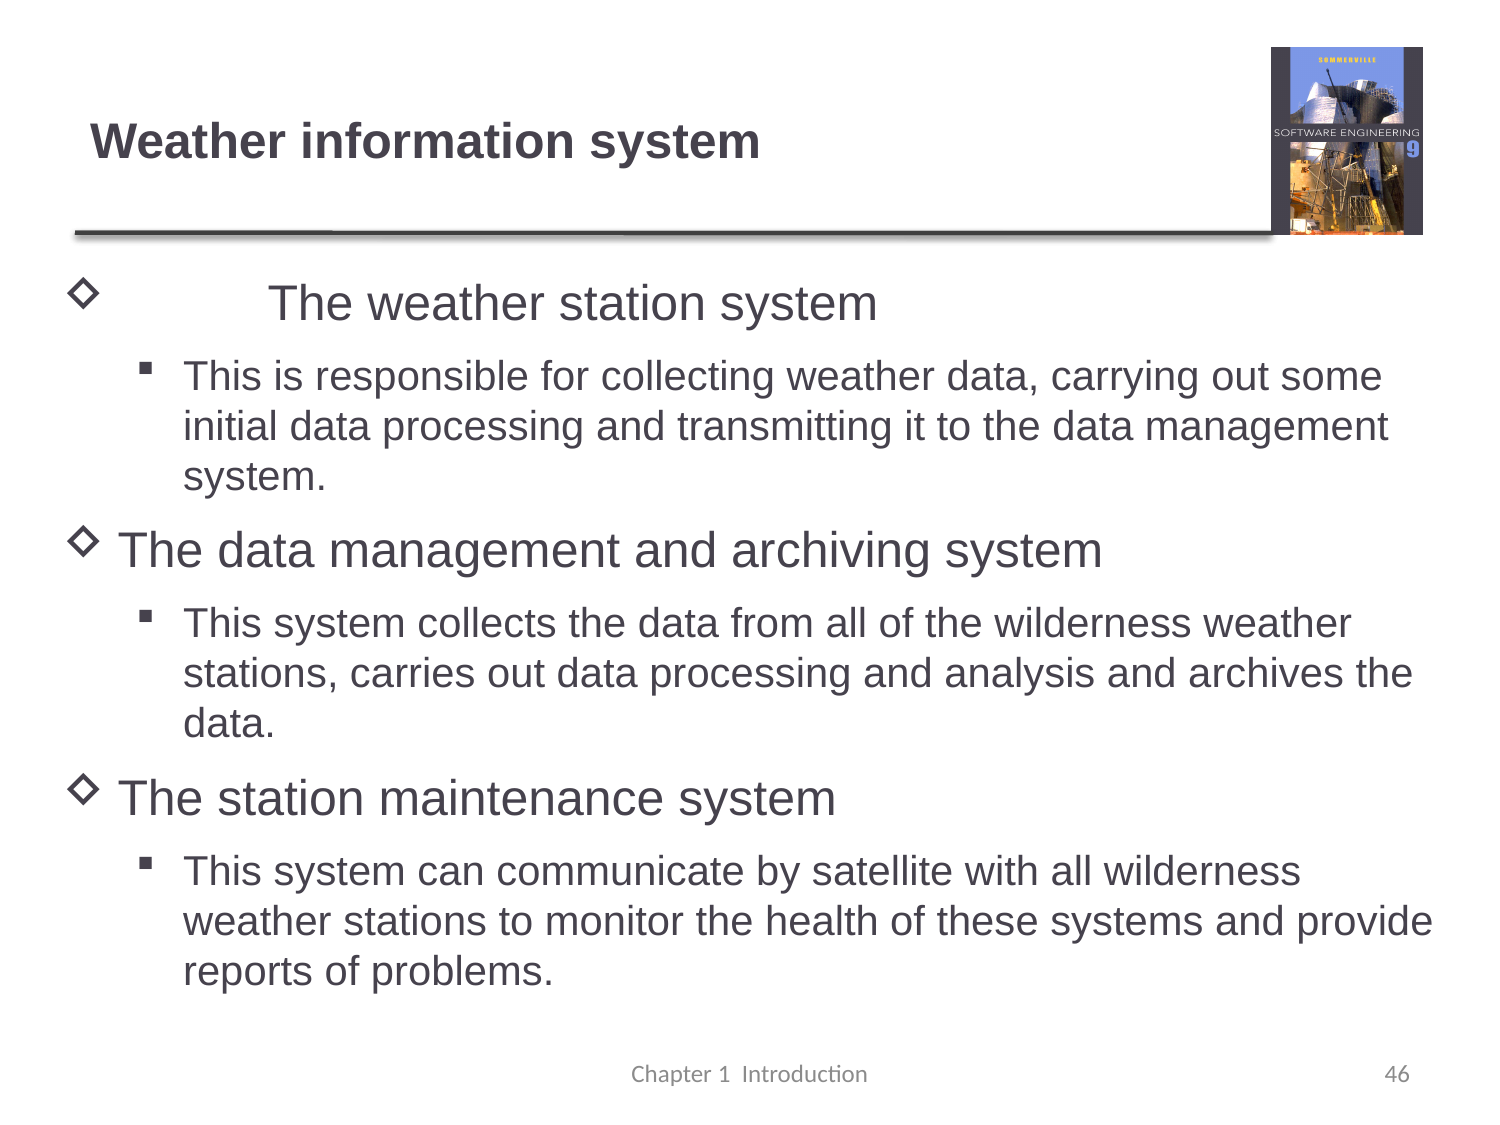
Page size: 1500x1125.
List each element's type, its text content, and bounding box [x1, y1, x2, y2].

slide_number 46 [1074, 1042, 1425, 1103]
picture [1272, 47, 1423, 235]
footer Chapter 1 Introduction [512, 1042, 988, 1103]
list The weather station system This is responsible for collecting weather data, carrying out some initial data processing and transmitting it to the data management system. The data management and archiving system This system collects the data from all of the wilderness weather stations, carries out data processing and analysis and archives the data. The station maintenance system This system can communicate by satellite with all wilderness weather stations to monitor the health of these systems and provide reports of problems. [46, 262, 1459, 1005]
title Weather information system [74, 44, 1272, 233]
